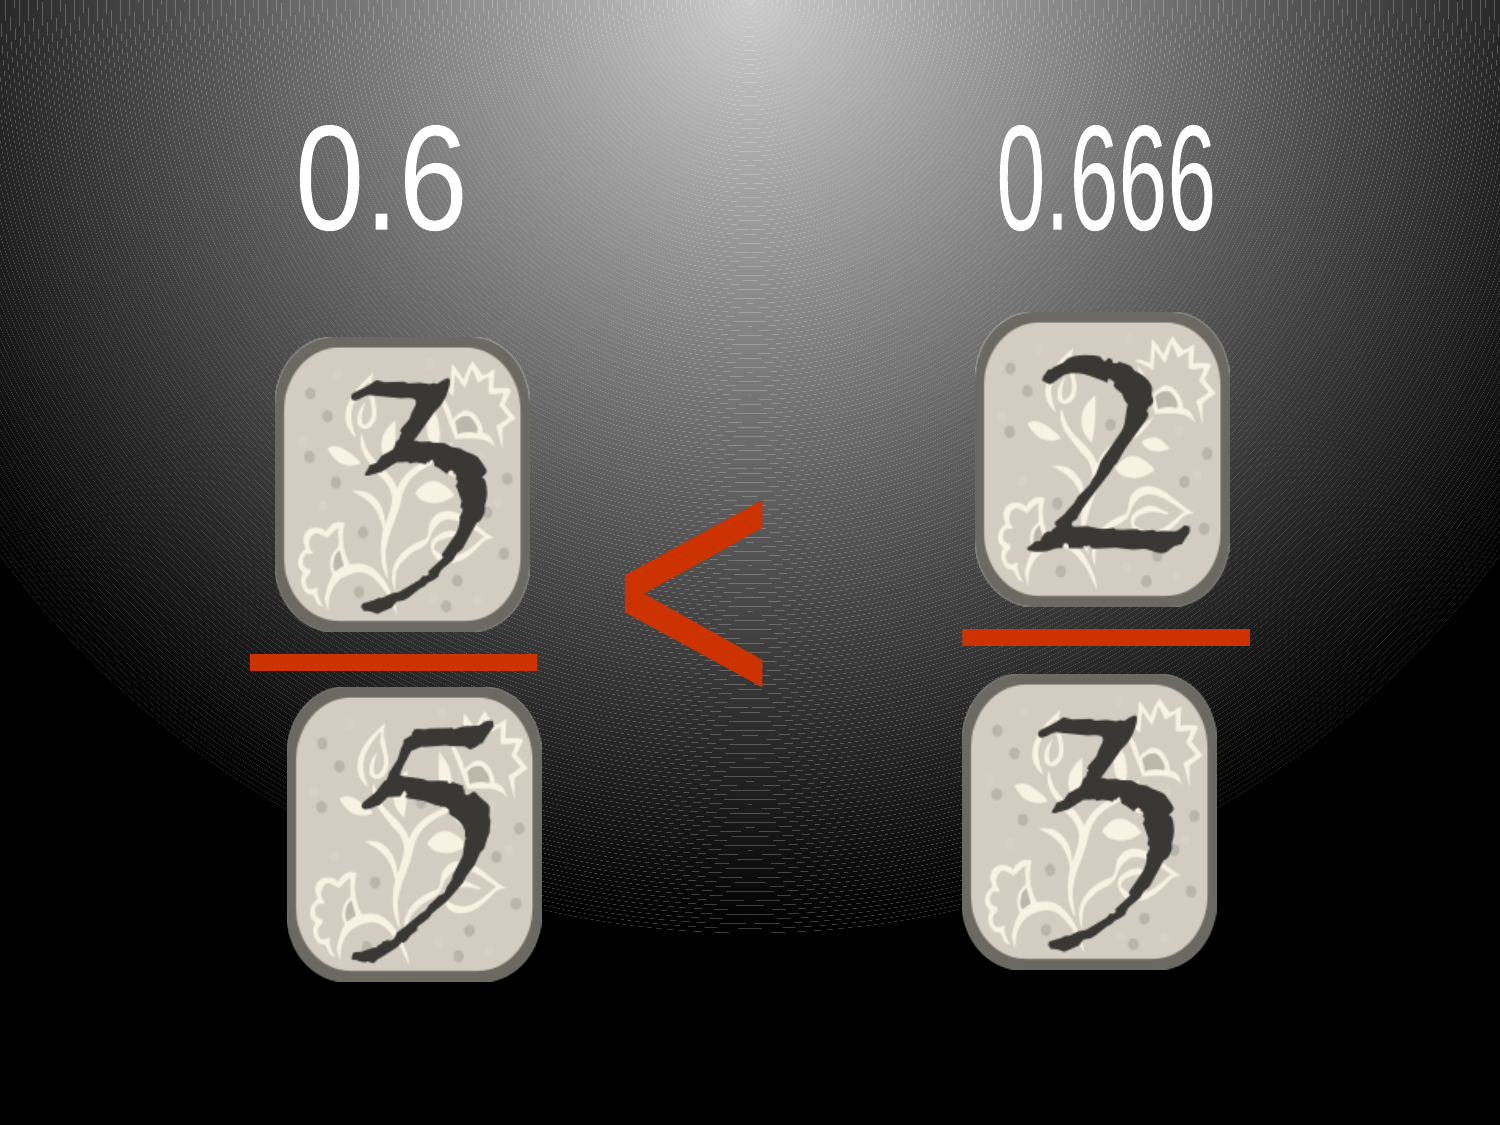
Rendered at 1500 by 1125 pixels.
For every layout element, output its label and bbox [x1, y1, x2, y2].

text_box [249, 312, 1251, 983]
